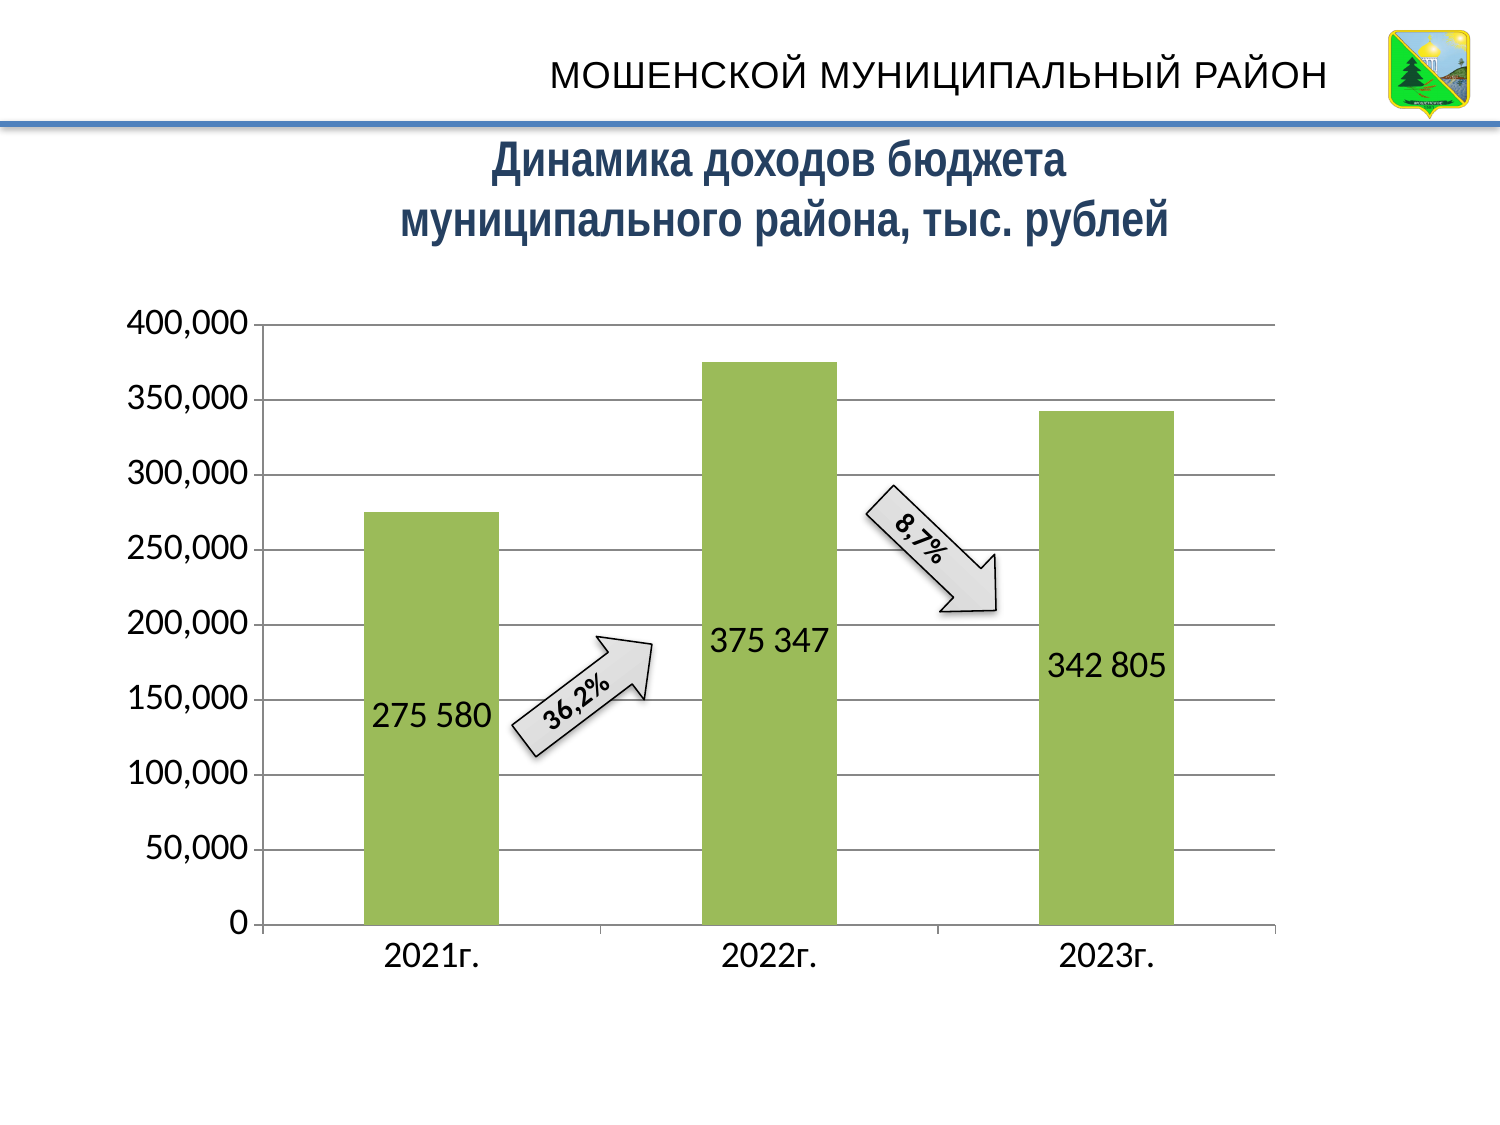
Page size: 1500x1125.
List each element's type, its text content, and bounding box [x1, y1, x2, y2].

text_box Динамика доходов бюджета муниципального района, тыс. рублей [117, 135, 1452, 198]
picture [1387, 28, 1471, 120]
chart [96, 262, 1348, 1082]
text_box МОШЕНСКОЙ МУНИЦИПАЛЬНЫЙ РАЙОН [534, 43, 1382, 104]
